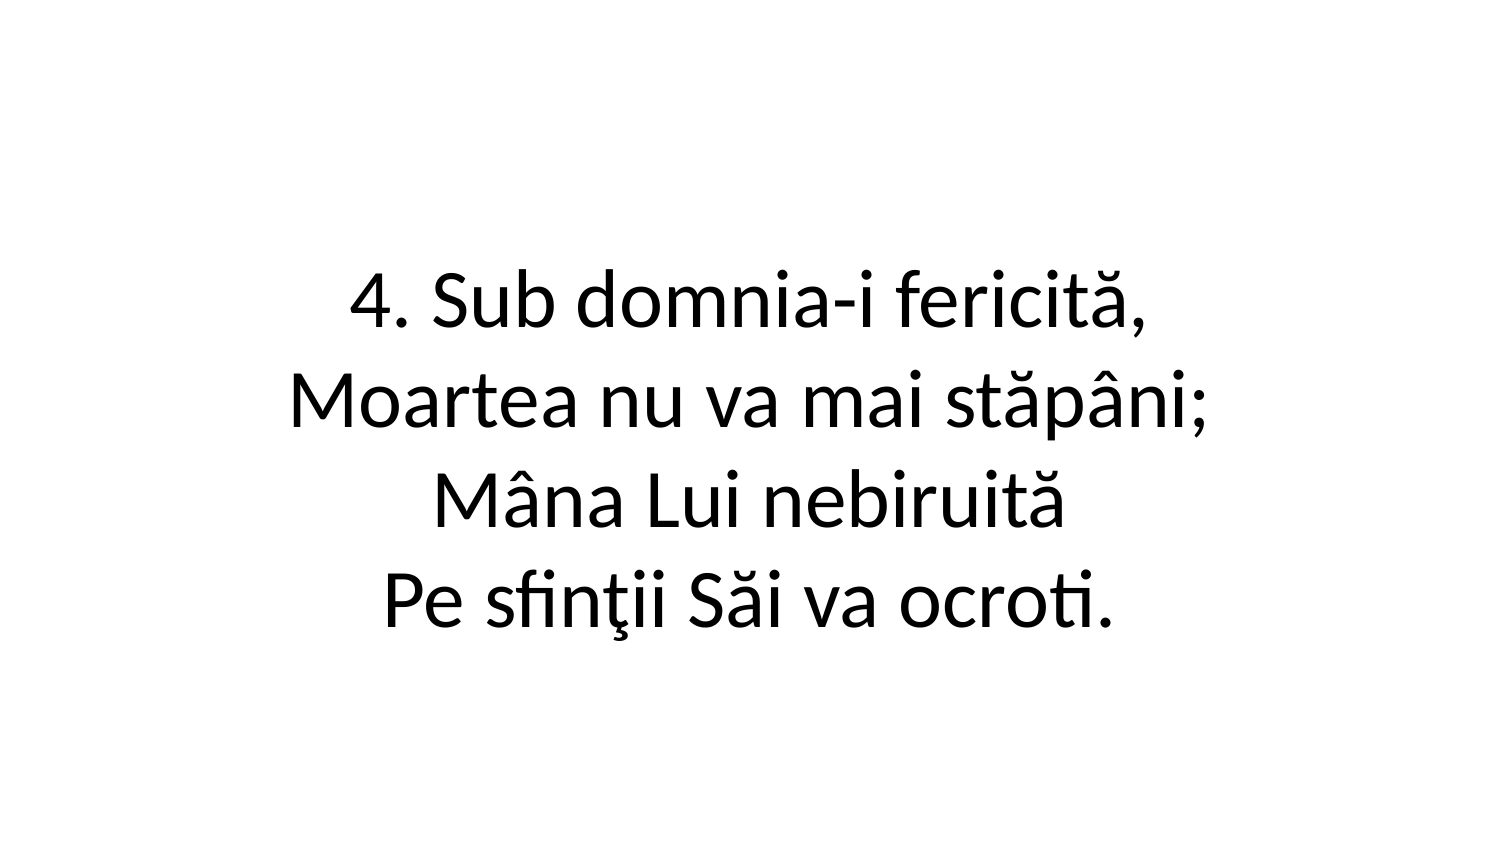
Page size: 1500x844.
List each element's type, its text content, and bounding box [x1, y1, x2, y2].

text_box 4. Sub domnia-i fericită, Moartea nu va mai stăpâni; Mâna Lui nebiruită Pe sfinţii Săi va ocroti. [272, 192, 1228, 652]
